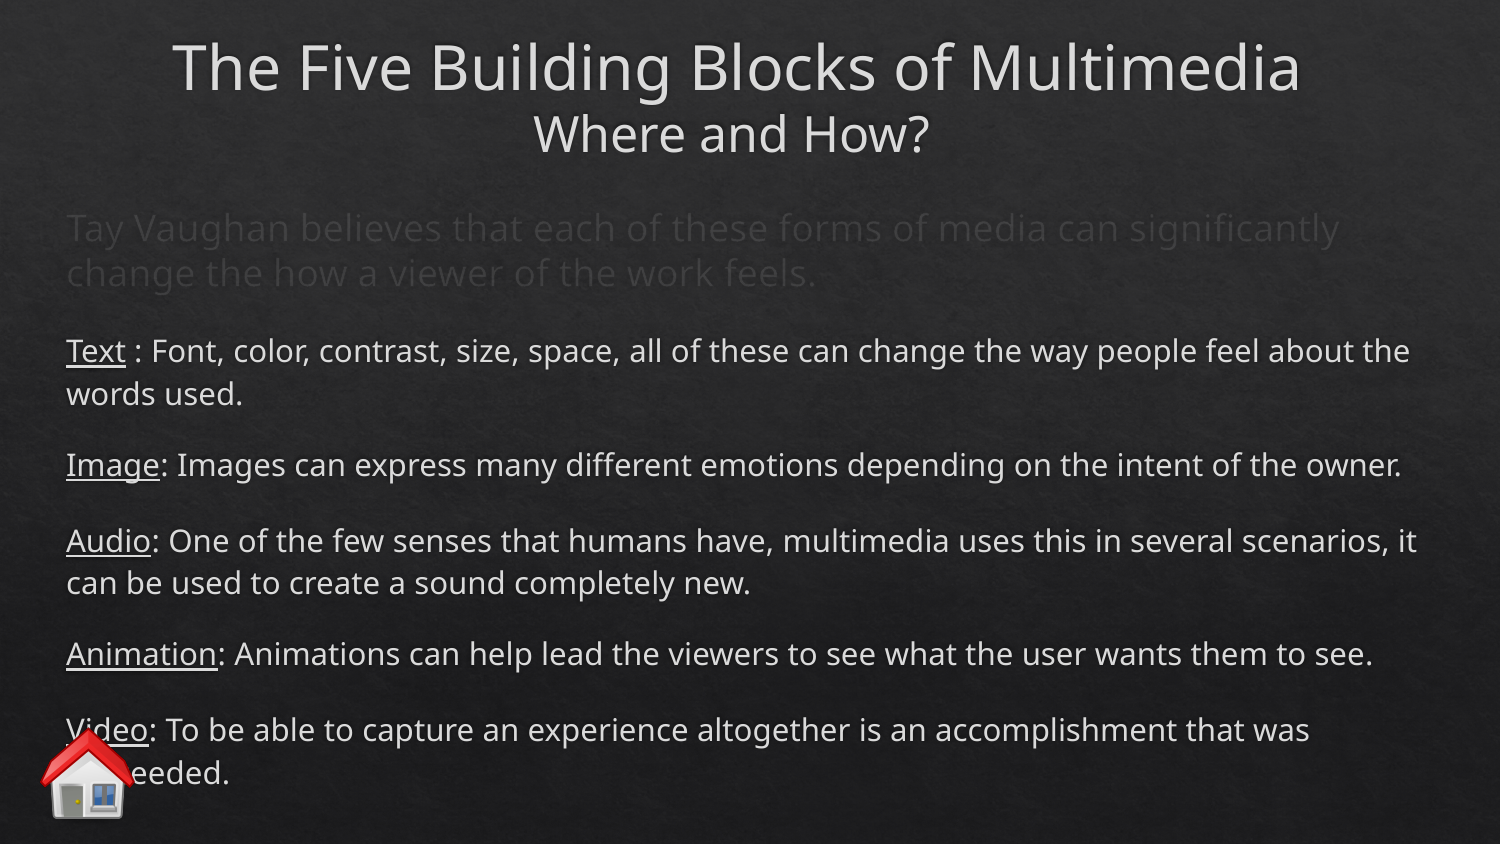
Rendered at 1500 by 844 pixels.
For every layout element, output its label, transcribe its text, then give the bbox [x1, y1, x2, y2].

list Tay Vaughan believes that each of these forms of media can significantly change the how a viewer of the work feels. Text : Font, color, contrast, size, space, all of these can change the way people feel about the words used. Image: Images can express many different emotions depending on the intent of the owner. Audio: One of the few senses that humans have, multimedia uses this in several scenarios, it can be used to create a sound completely new. Animation: Animations can help lead the viewers to see what the user wants them to see. Video: To be able to capture an experience altogether is an accomplishment that was succeeded. [51, 189, 1449, 750]
title The Five Building Blocks of Multimedia Where and How? [39, 12, 1438, 107]
picture [37, 724, 138, 826]
